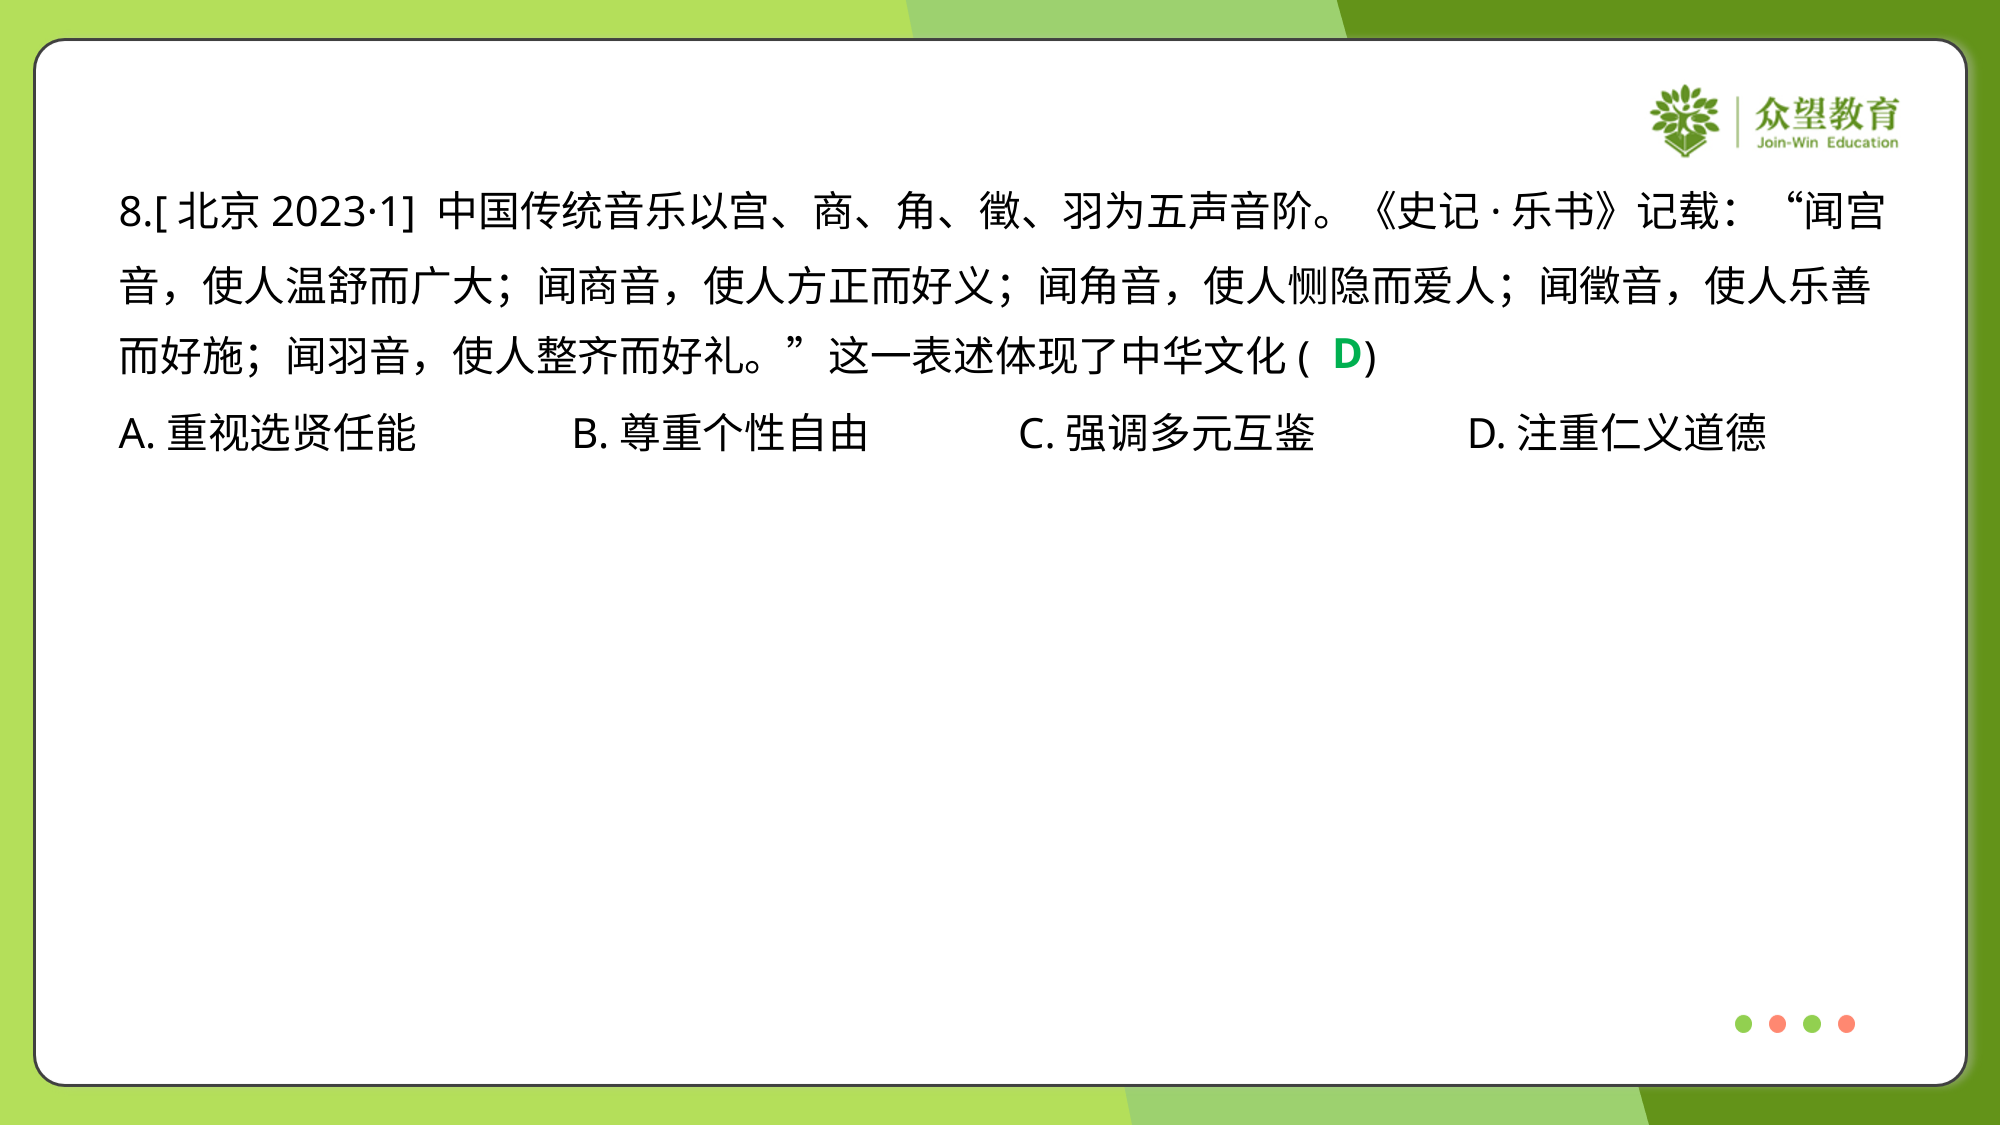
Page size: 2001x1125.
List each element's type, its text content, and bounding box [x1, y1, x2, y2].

text_box 8.[北京2023·1] 中国传统音乐以宫、商、角、徵、羽为五声音阶。《史记·乐书》记载：“闻宫 音，使人温舒而广大；闻商音，使人方正而好义；闻角音，使人恻隐而爱人；闻徵音，使人乐善 而好施；闻羽音，使人整齐而好礼。”这一表述体现了中华文化( ) [118, 159, 1883, 373]
picture [0, 0, 2000, 1125]
text_box D [1315, 306, 1380, 371]
text_box A.重视选贤任能 B.尊重个性自由 C.强调多元互鉴 D.注重仁义道德 [118, 381, 1883, 449]
